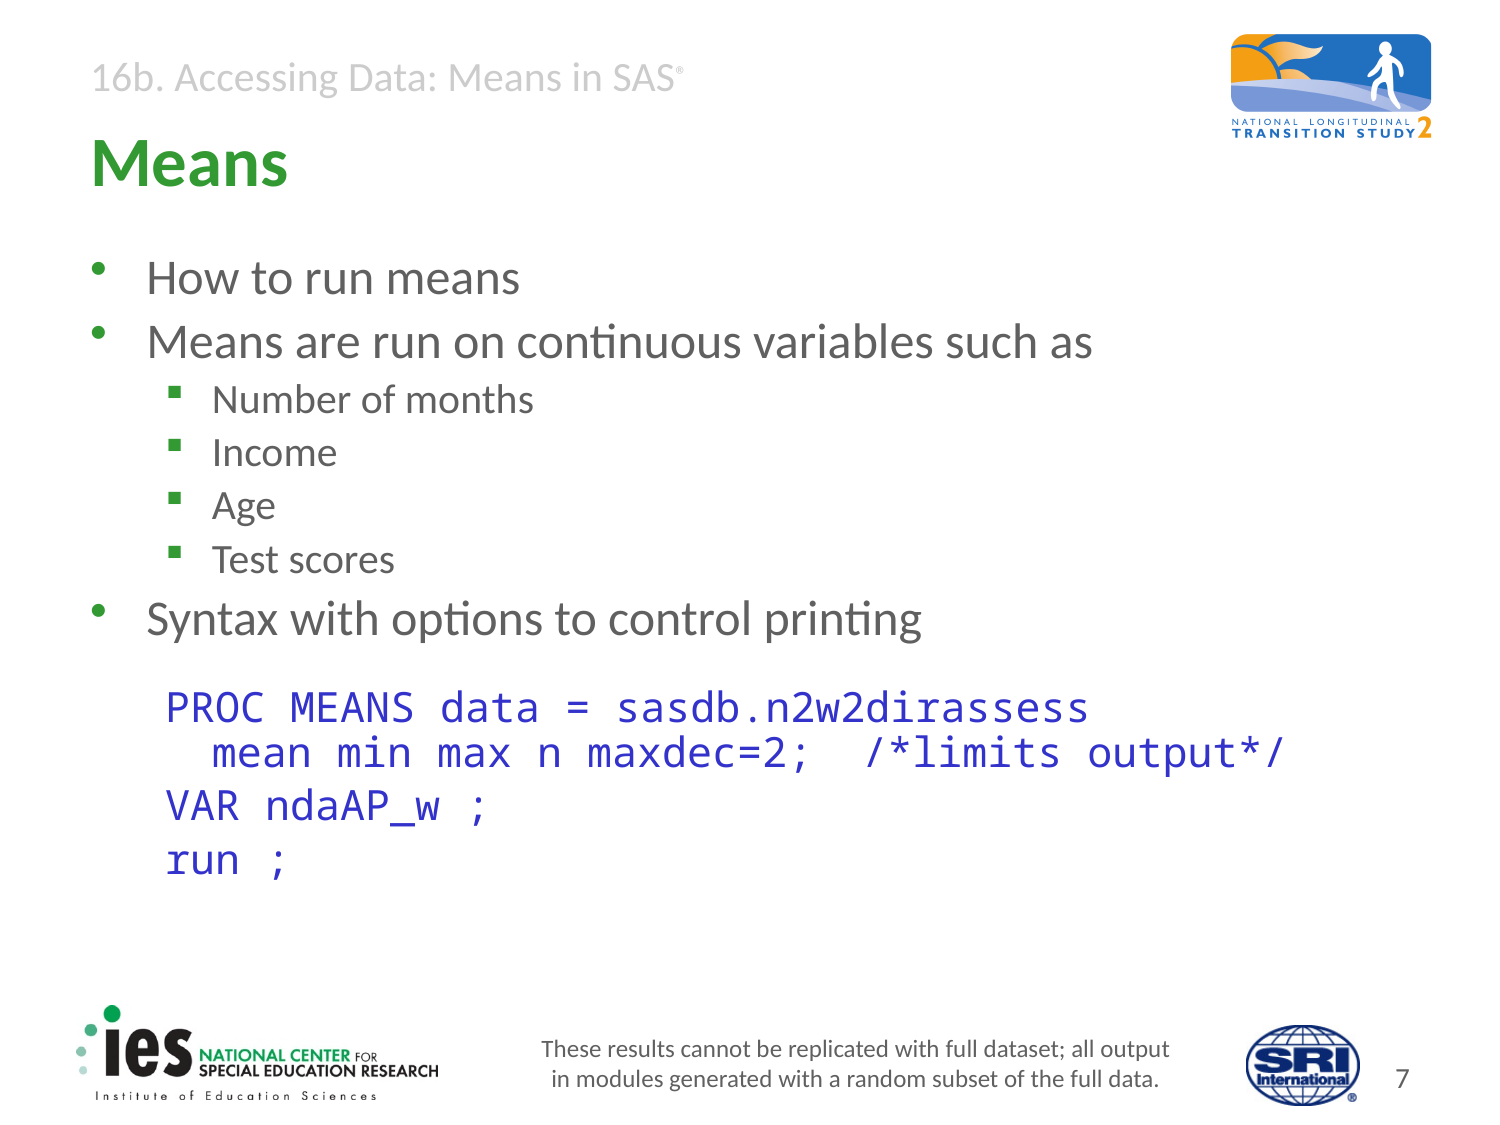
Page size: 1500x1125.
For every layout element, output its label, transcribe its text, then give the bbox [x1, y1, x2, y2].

footer These results cannot be replicated with full dataset; all output in modules generated with a random subset of the full data. [437, 1024, 1276, 1104]
picture [76, 1005, 438, 1100]
slide_number 6 [1321, 1051, 1426, 1125]
picture [1246, 1025, 1360, 1106]
list How to run means Means are run on continuous variables such as Number of months Income Age Test scores Syntax with options to control printing PROC MEANS data = sasdb.n2w2dirassess mean min max n maxdec=2; /*limits output*/ VAR ndaAP_w ; run ; [74, 243, 1426, 987]
title Means [74, 90, 1426, 226]
